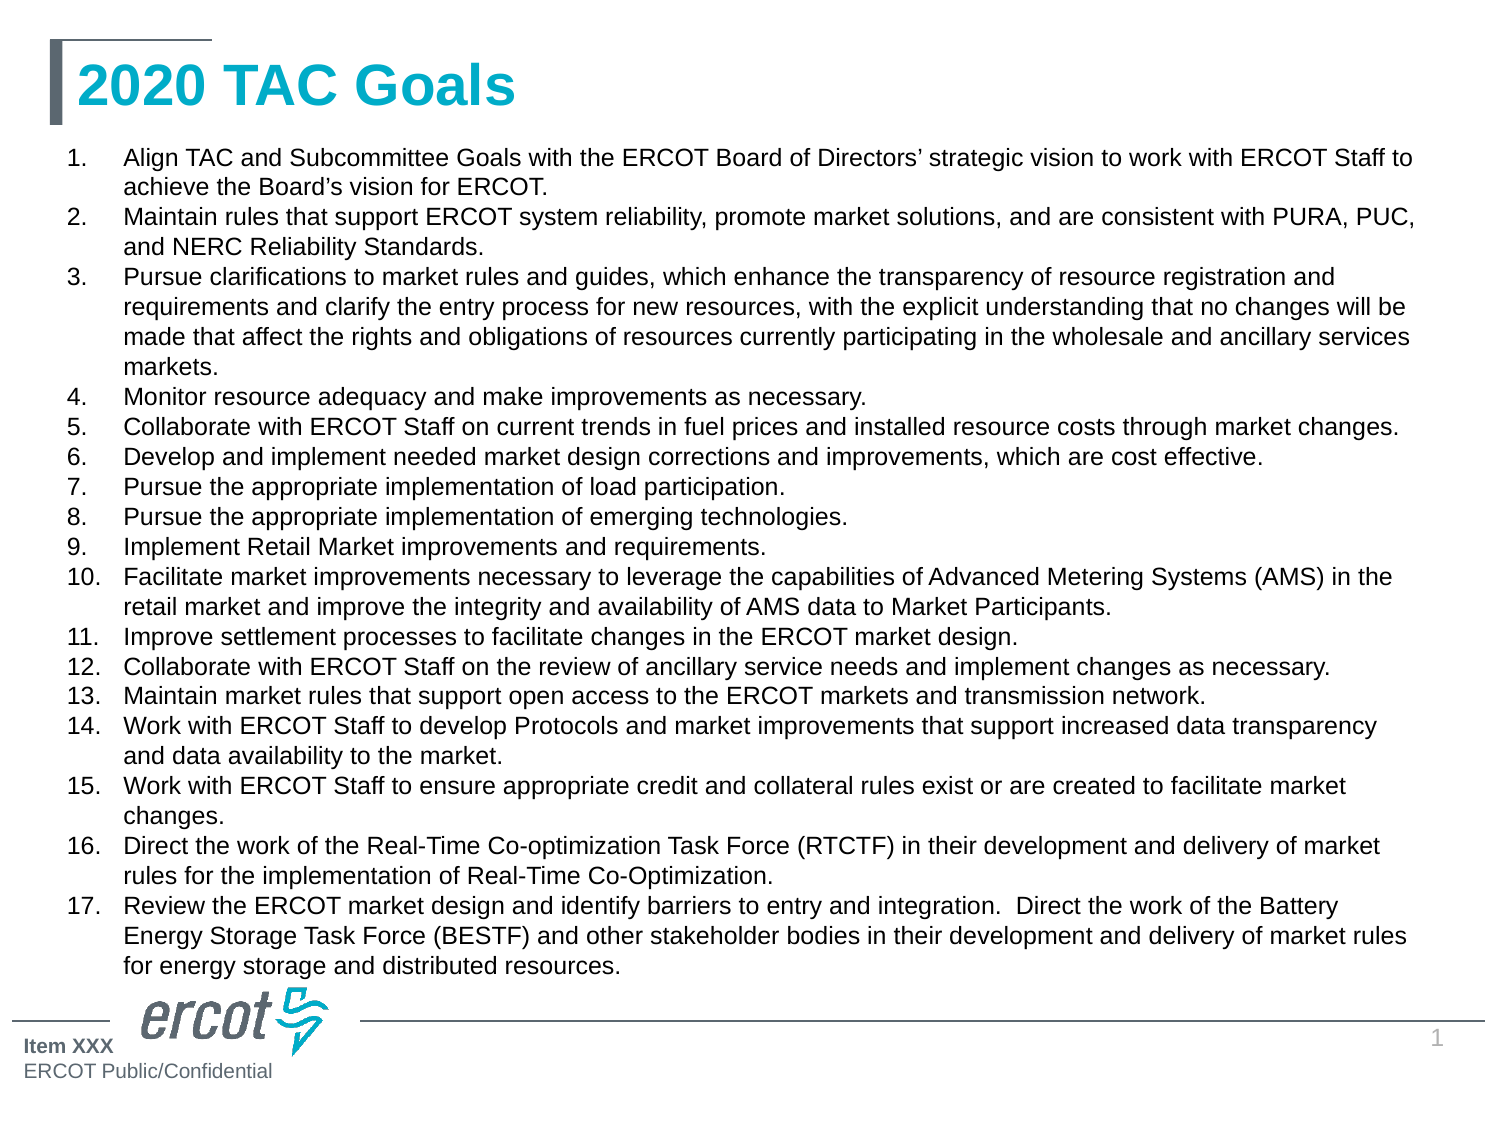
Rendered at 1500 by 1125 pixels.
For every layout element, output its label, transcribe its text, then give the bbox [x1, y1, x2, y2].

title 2020 TAC Goals [62, 39, 1450, 134]
slide_number 1 [1438, 1012, 1488, 1062]
text_box Align TAC and Subcommittee Goals with the ERCOT Board of Directors’ strategic vision to work with ERCOT Staff to achieve the Board’s vision for ERCOT. Maintain rules that support ERCOT system reliability, promote market solutions, and are consistent with PURA, PUC, and NERC Reliability Standards. Pursue clarifications to market rules and guides, which enhance the transparency of resource registration and requirements and clarify the entry process for new resources, with the explicit understanding that no changes will be made that affect the rights and obligations of resources currently participating in the wholesale and ancillary services markets. Monitor resource adequacy and make improvements as necessary. Collaborate with ERCOT Staff on current trends in fuel prices and installed resource costs through market changes. Develop and implement needed market design corrections and improvements, which are cost effective. Pursue the appropriate implementation of load participation. Pursue the appropriate implementation of emerging technologies. Implement Retail Market improvements and requirements. Facilitate market improvements necessary to leverage the capabilities of Advanced Metering Systems (AMS) in the retail market and improve the integrity and availability of AMS data to Market Participants. Improve settlement processes to facilitate changes in the ERCOT market design. Collaborate with ERCOT Staff on the review of ancillary service needs and implement changes as necessary. Maintain market rules that support open access to the ERCOT markets and transmission network. Work with ERCOT Staff to develop Protocols and market improvements that support increased data transparency and data availability to the market. Work with ERCOT Staff to ensure appropriate credit and collateral rules exist or are created to facilitate market changes. Direct the work of the Real-Time Co-optimization Task Force (RTCTF) in their development and delivery of market rules for the implementation of Real-Time Co-Optimization. Review the ERCOT market design and identify barriers to entry and integration. Direct the work of the Battery Energy Storage Task Force (BESTF) and other stakeholder bodies in their development and delivery of market rules for energy storage and distributed resources. [52, 133, 1438, 1125]
